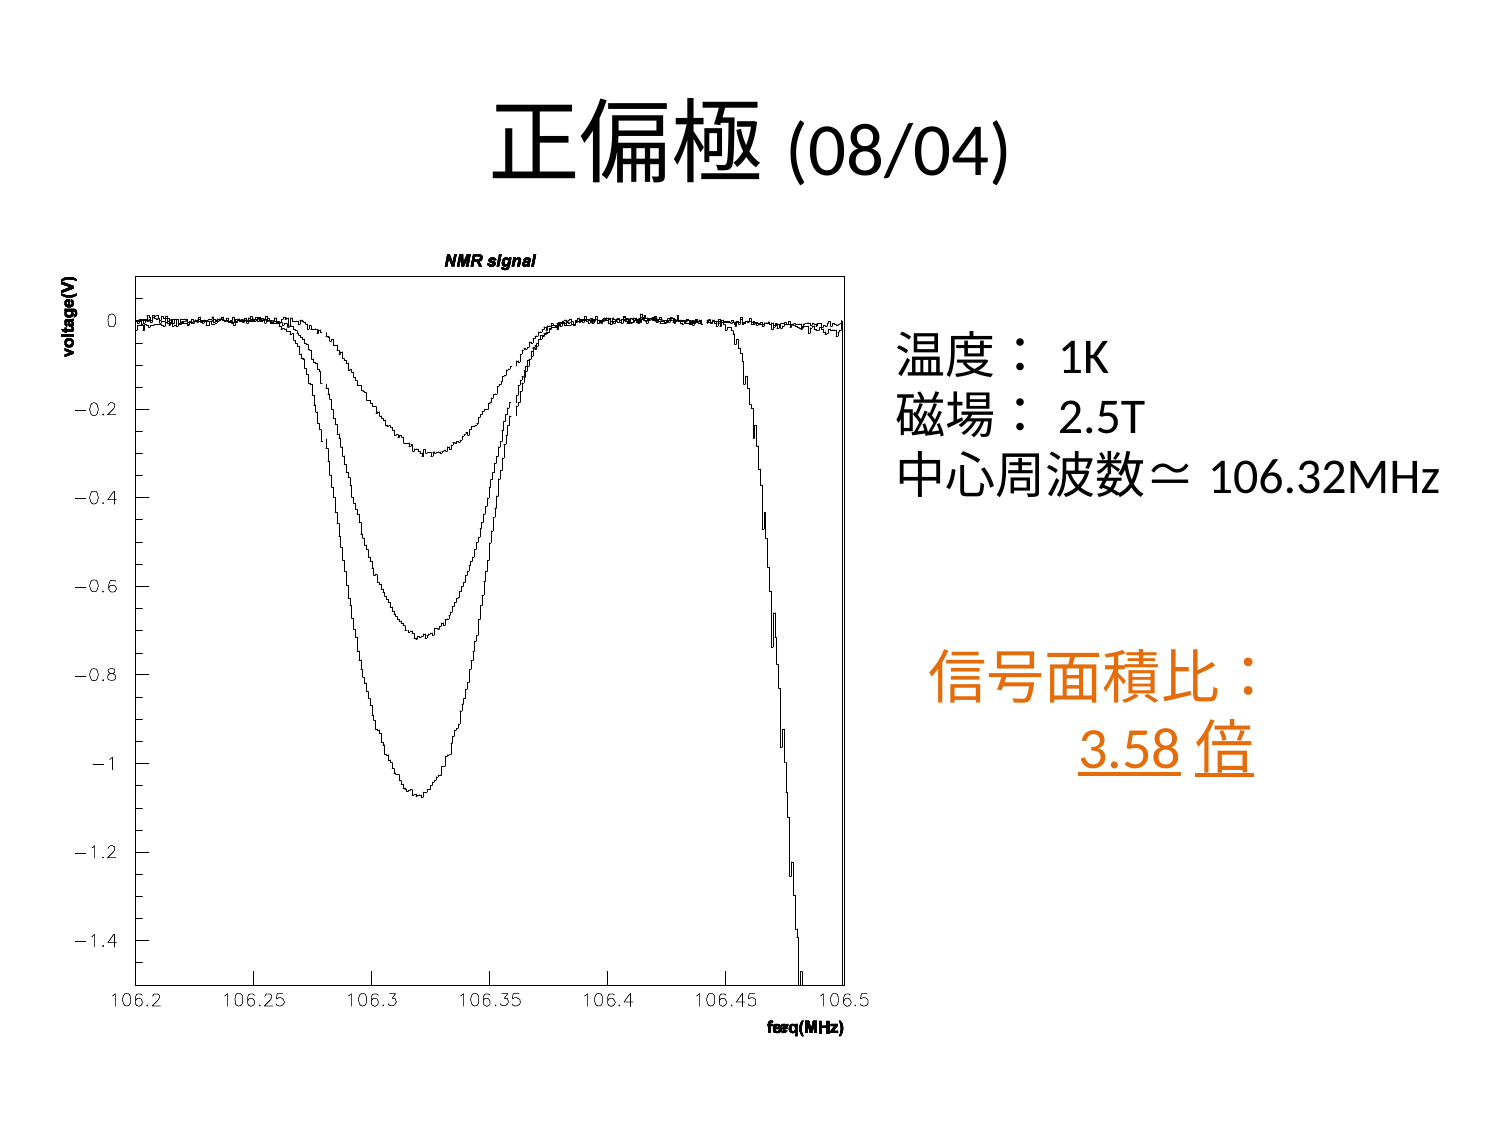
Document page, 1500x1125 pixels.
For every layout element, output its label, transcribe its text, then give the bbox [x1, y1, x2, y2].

title 正偏極(08/04) [75, 45, 1425, 233]
picture [46, 187, 933, 1074]
text_box 温度：1K 磁場：2.5T 中心周波数≃106.32MHz [938, 316, 1456, 572]
text_box 信号面積比： 3.58倍 [938, 632, 1293, 788]
